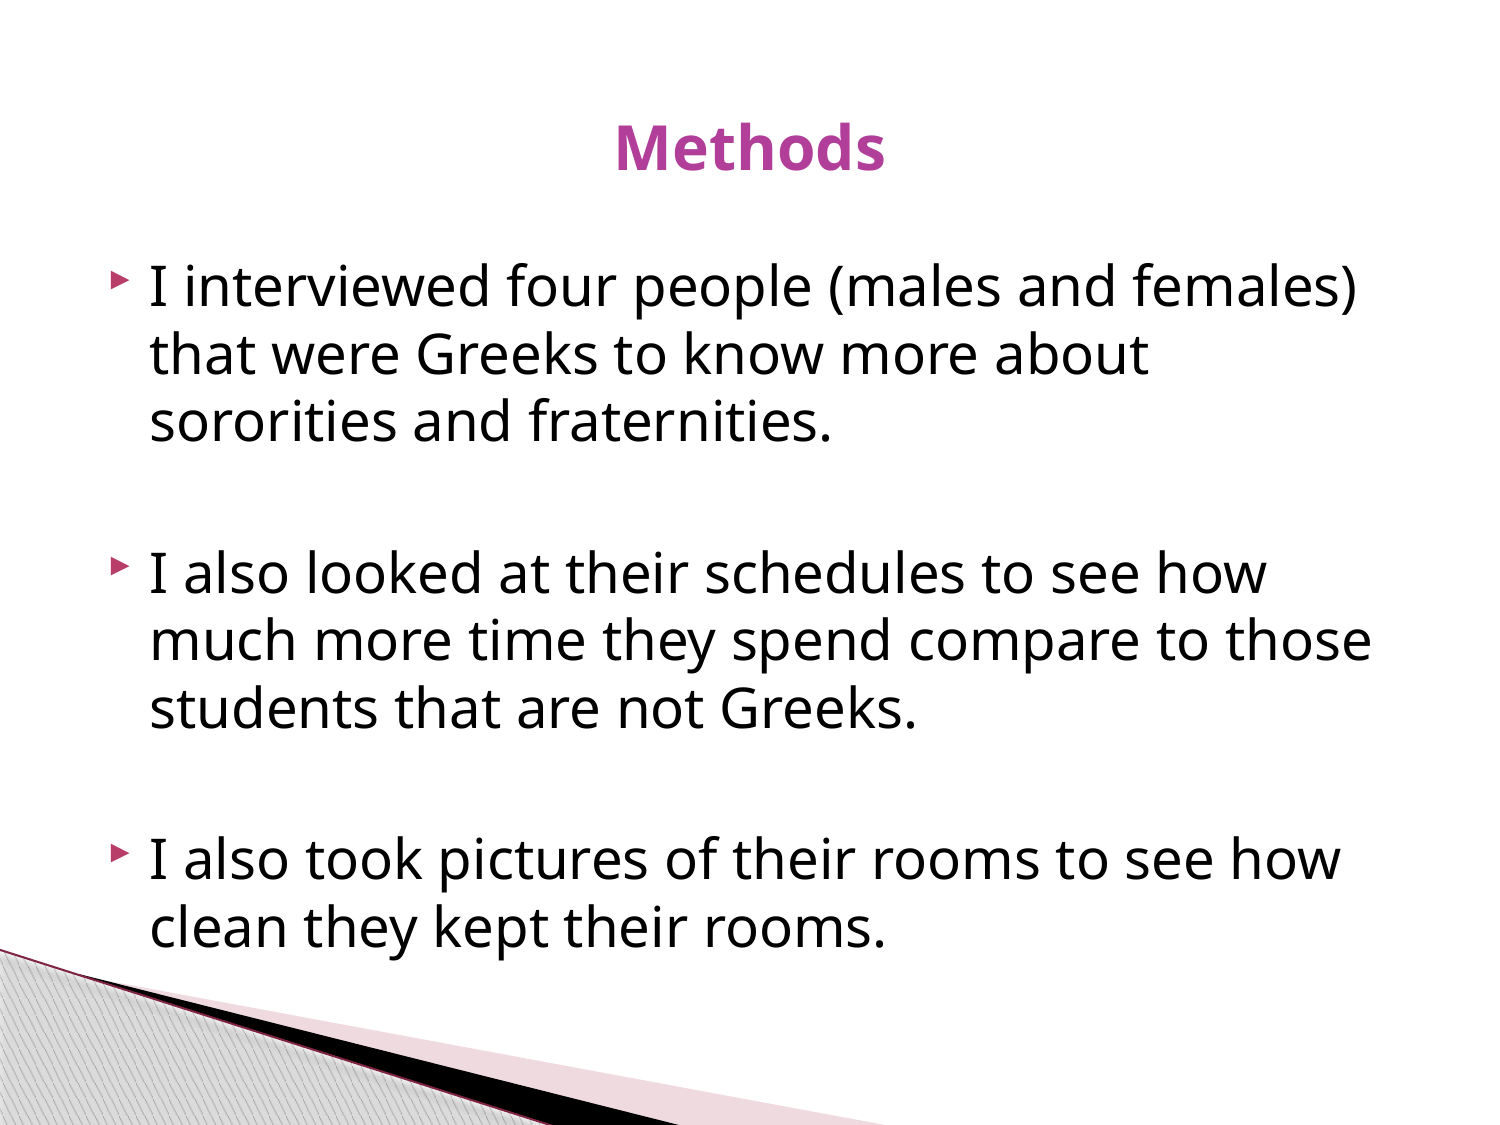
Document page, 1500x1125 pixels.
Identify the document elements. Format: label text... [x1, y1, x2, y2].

list I interviewed four people (males and females) that were Greeks to know more about sororities and fraternities. I also looked at their schedules to see how much more time they spend compare to those students that are not Greeks. I also took pictures of their rooms to see how clean they kept their rooms. [75, 243, 1425, 986]
title Methods [75, 99, 1425, 233]
